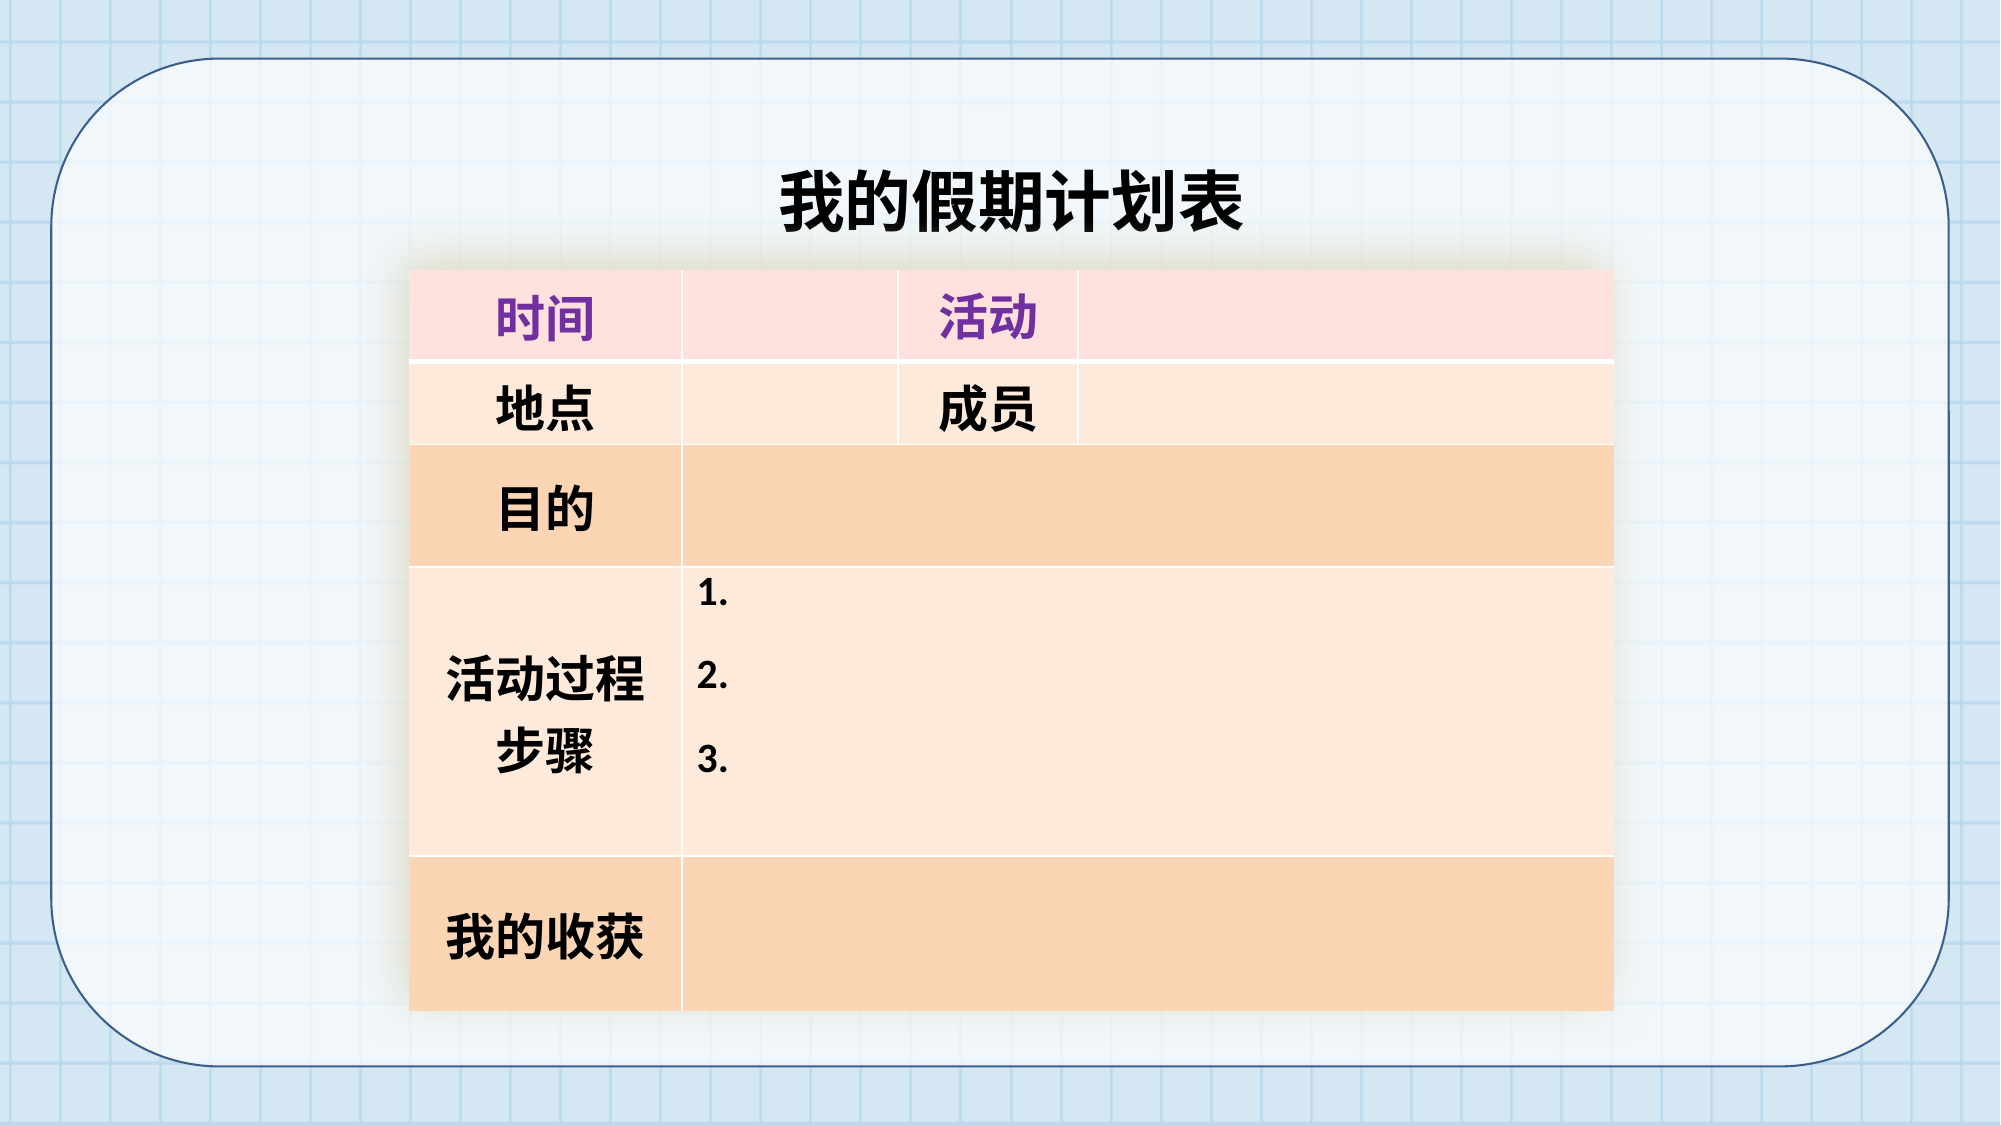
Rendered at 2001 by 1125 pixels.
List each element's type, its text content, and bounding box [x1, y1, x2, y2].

text_box 我的假期计划表 [624, 152, 1399, 224]
table_cell [1079, 364, 1614, 444]
table_cell 活动过程步骤 [409, 568, 681, 855]
table_cell 地点 [409, 364, 681, 444]
table_cell [683, 364, 897, 444]
table_header [683, 270, 897, 359]
table_cell 我的收获 [409, 857, 681, 1011]
table_cell 1. 2. 3. [683, 568, 1614, 855]
table_header 活动 [899, 270, 1077, 359]
table_cell 成员 [899, 364, 1077, 444]
table_cell [683, 445, 1614, 566]
picture [0, 0, 2000, 1125]
table_cell 目的 [409, 445, 681, 566]
table_header [1079, 270, 1614, 359]
table_header 时间 [409, 270, 681, 359]
table_cell [683, 857, 1614, 1011]
